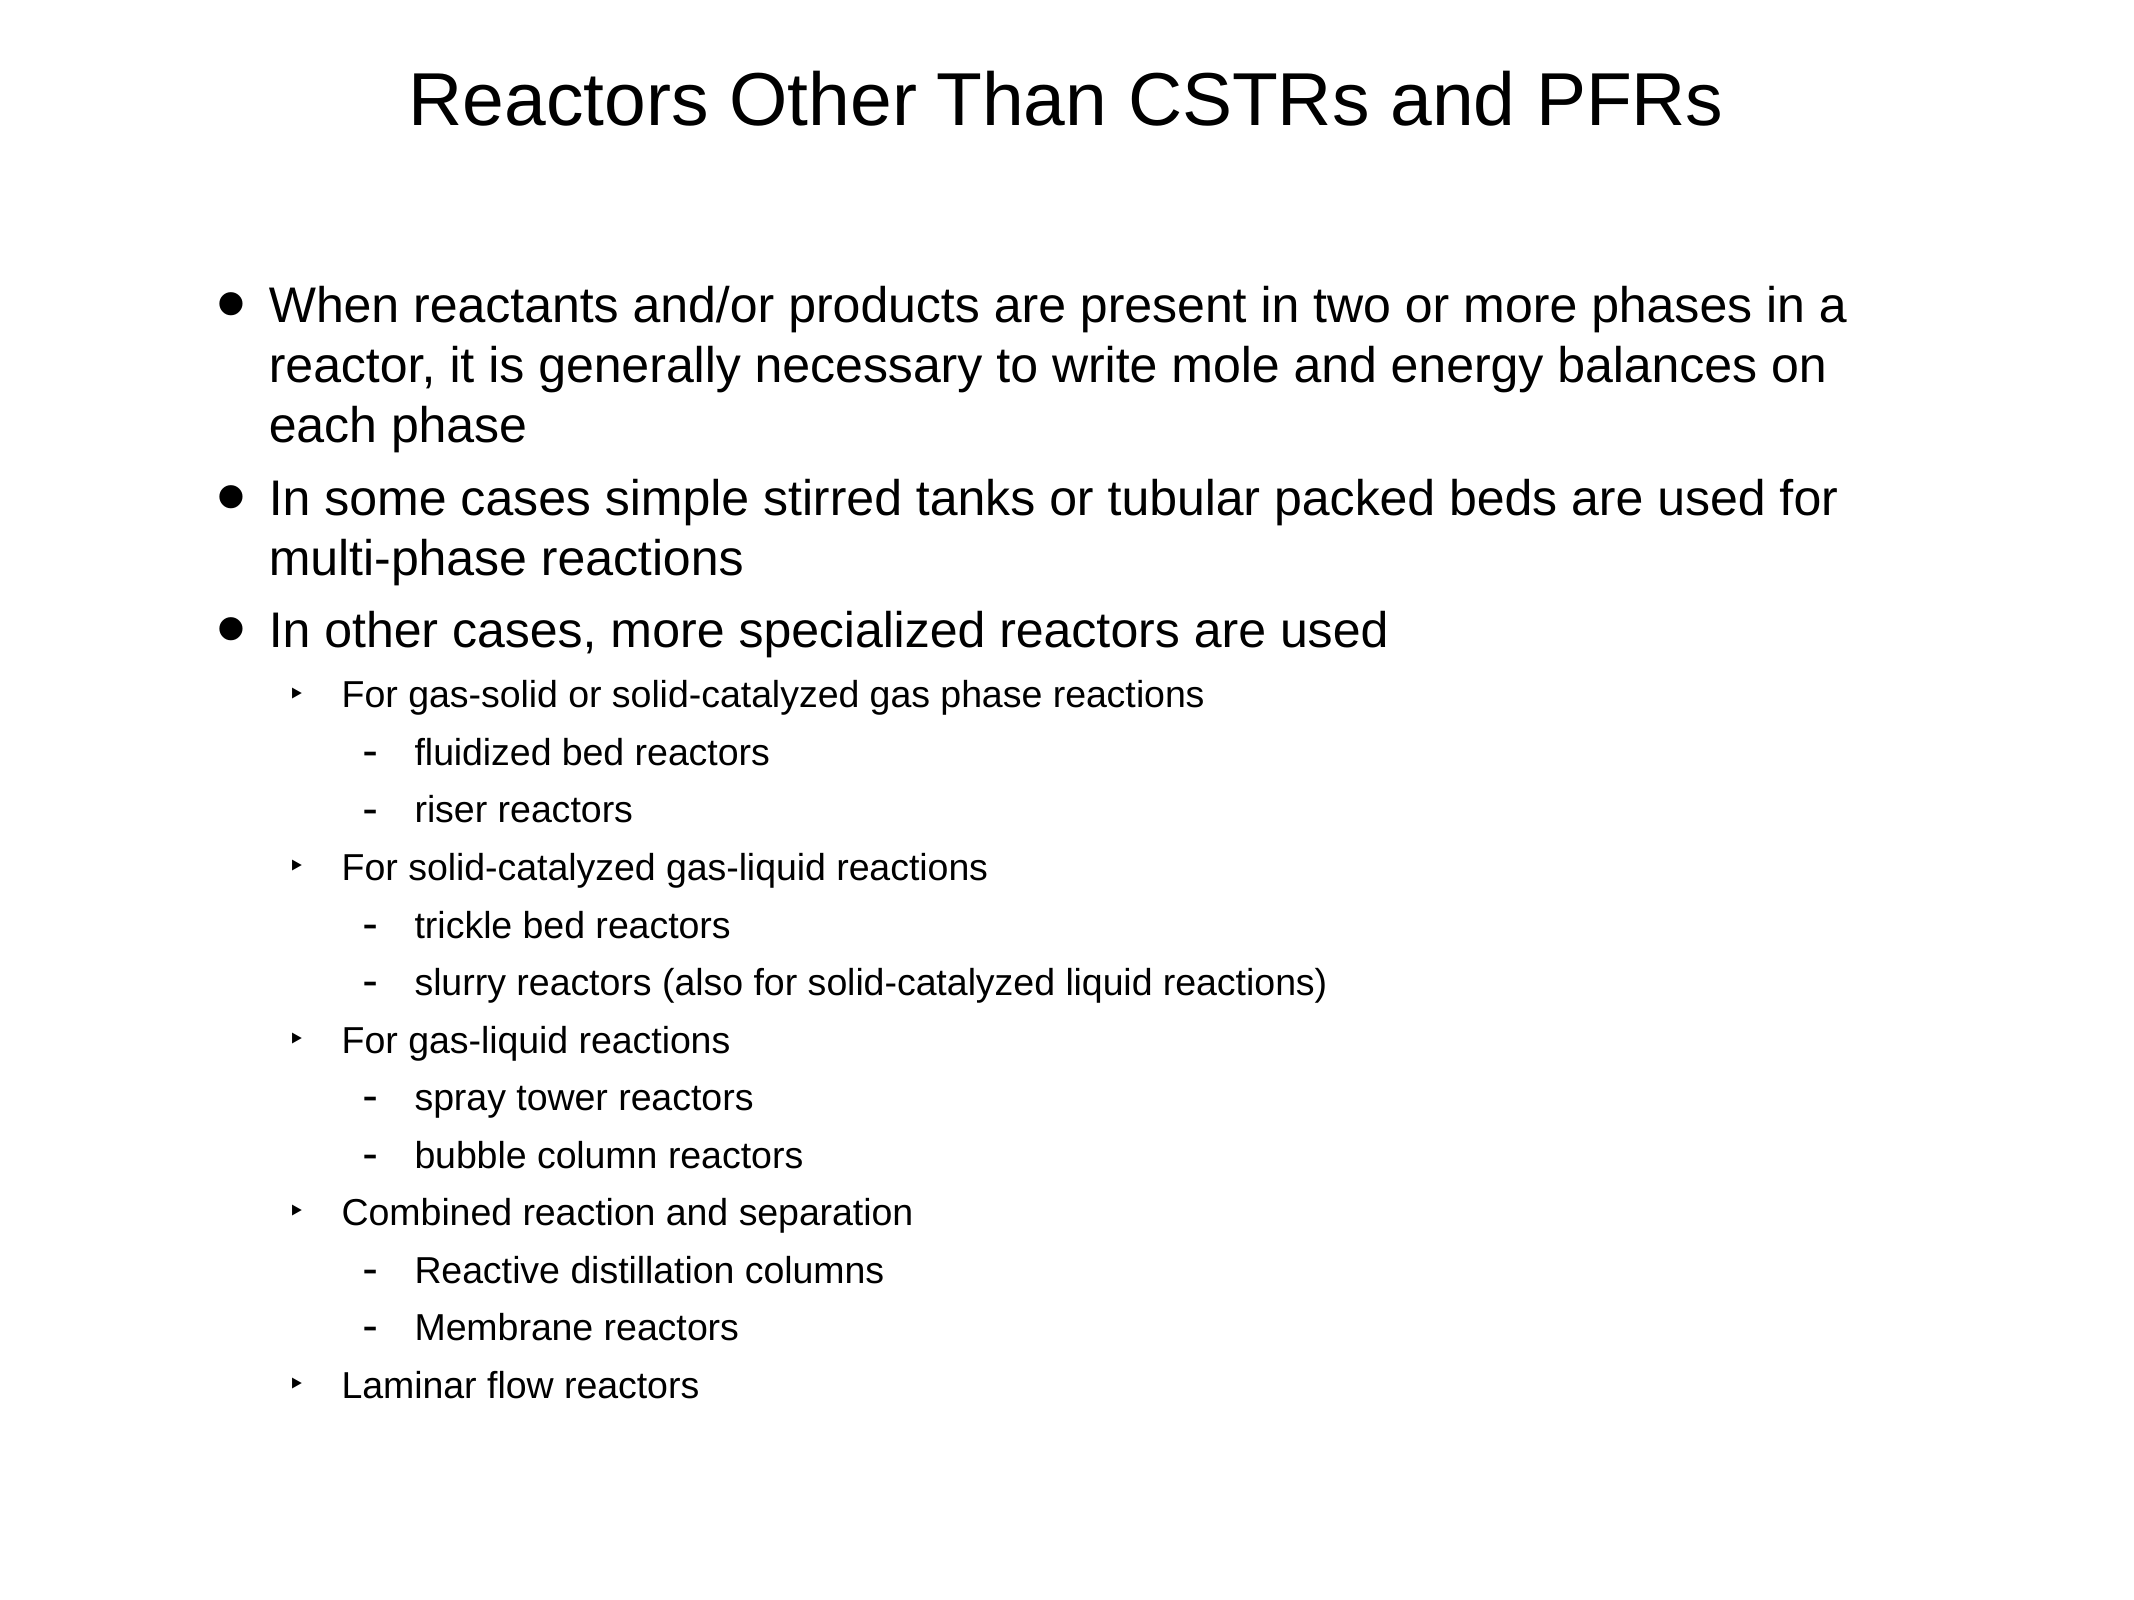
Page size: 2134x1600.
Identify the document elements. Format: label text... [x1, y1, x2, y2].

list When reactants and/or products are present in two or more phases in a reactor, it is generally necessary to write mole and energy balances on each phase In some cases simple stirred tanks or tubular packed beds are used for multi-phase reactions In other cases, more specialized reactors are used For gas-solid or solid-catalyzed gas phase reactions fluidized bed reactors riser reactors For solid-catalyzed gas-liquid reactions trickle bed reactors slurry reactors (also for solid-catalyzed liquid reactions) For gas-liquid reactions spray tower reactors bubble column reactors Combined reaction and separation Reactive distillation columns Membrane reactors Laminar flow reactors [208, 264, 1925, 1463]
title Reactors Other Than CSTRs and PFRs [208, 41, 1925, 250]
